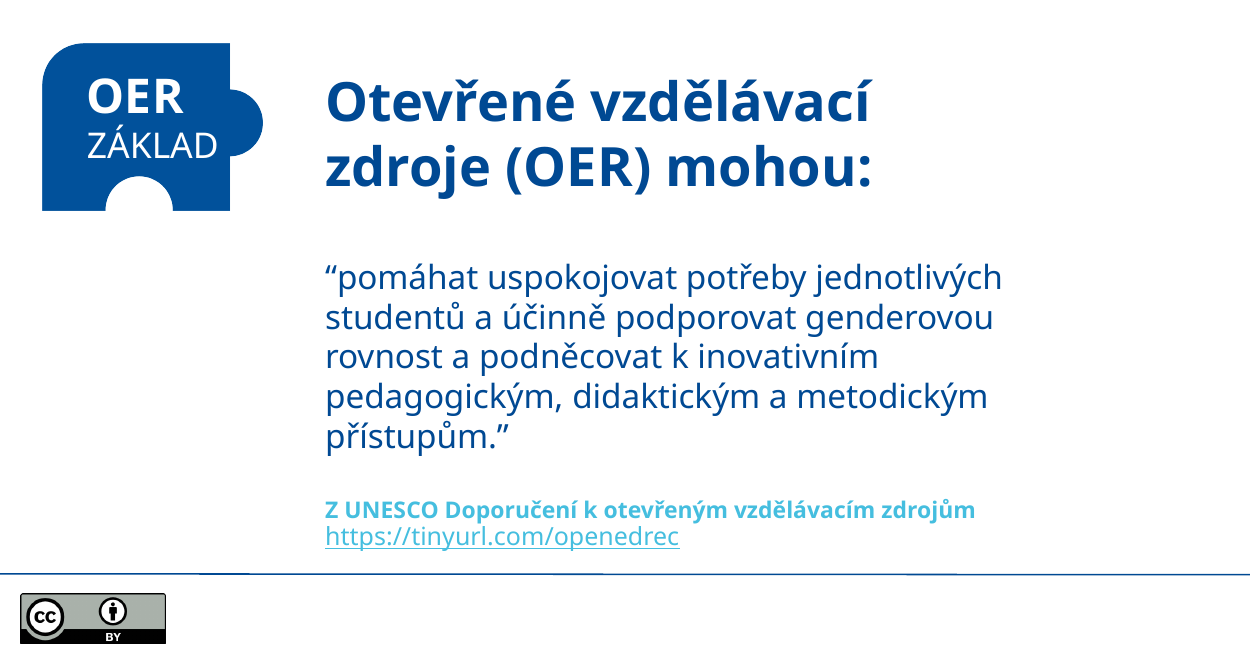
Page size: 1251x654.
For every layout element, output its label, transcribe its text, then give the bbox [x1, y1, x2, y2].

text_box Z UNESCO Doporučení k otevřeným vzdělávacím zdrojům [312, 482, 1250, 535]
text_box “pomáhat uspokojovat potřeby jednotlivých studentů a účinně podporovat genderovou rovnost a podněcovat k inovativním pedagogickým, didaktickým a metodickým přístupům.” [312, 243, 1091, 468]
text_box https://tinyurl.com/openedrec [312, 508, 765, 567]
text_box OER ZÁKLAD [266, 50, 410, 181]
text_box [0, 582, 1250, 654]
text_box Otevřené vzdělávací zdroje (OER) mohou: [312, 54, 1039, 210]
picture [41, 43, 263, 212]
picture [20, 592, 166, 645]
